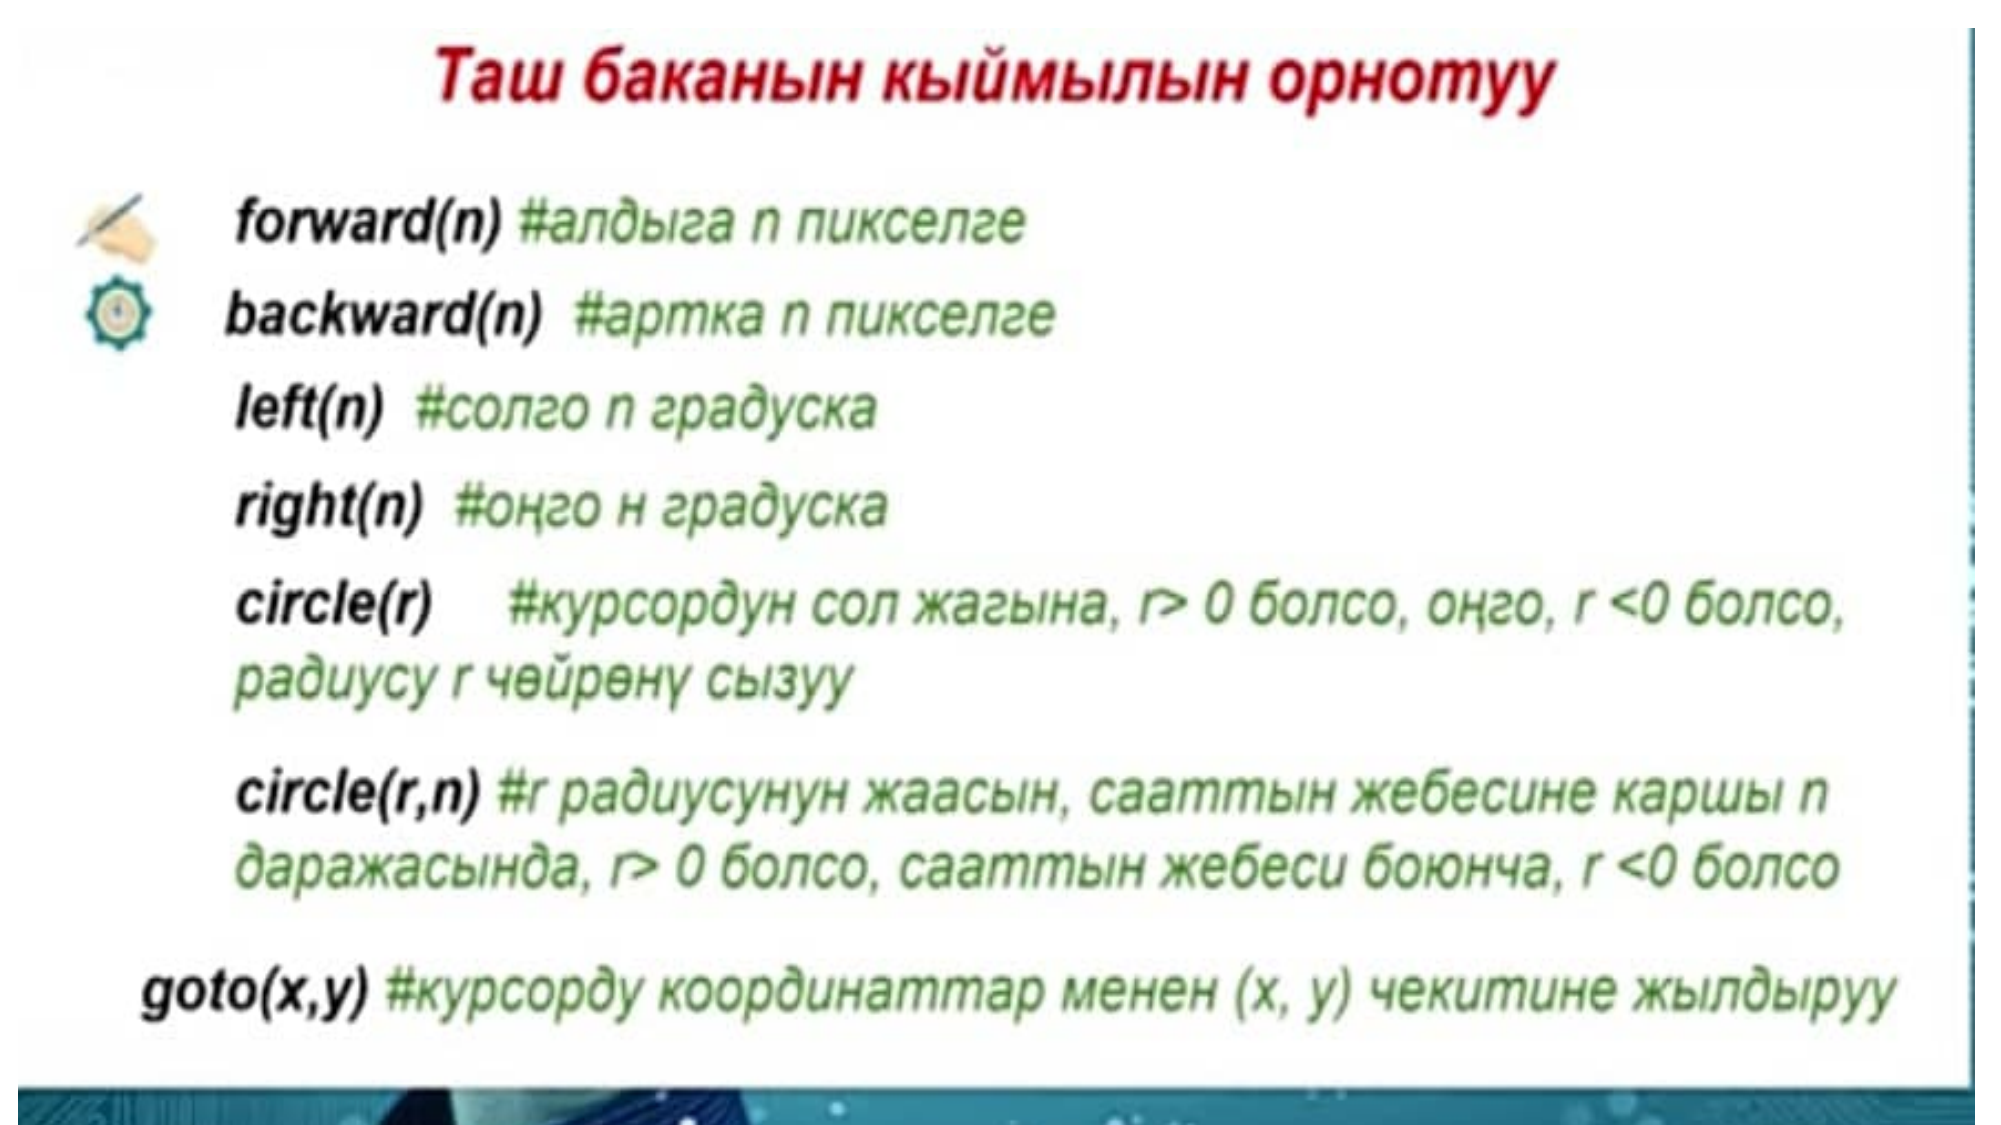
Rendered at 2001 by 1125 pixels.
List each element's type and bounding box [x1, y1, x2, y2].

list [18, 28, 1975, 1125]
